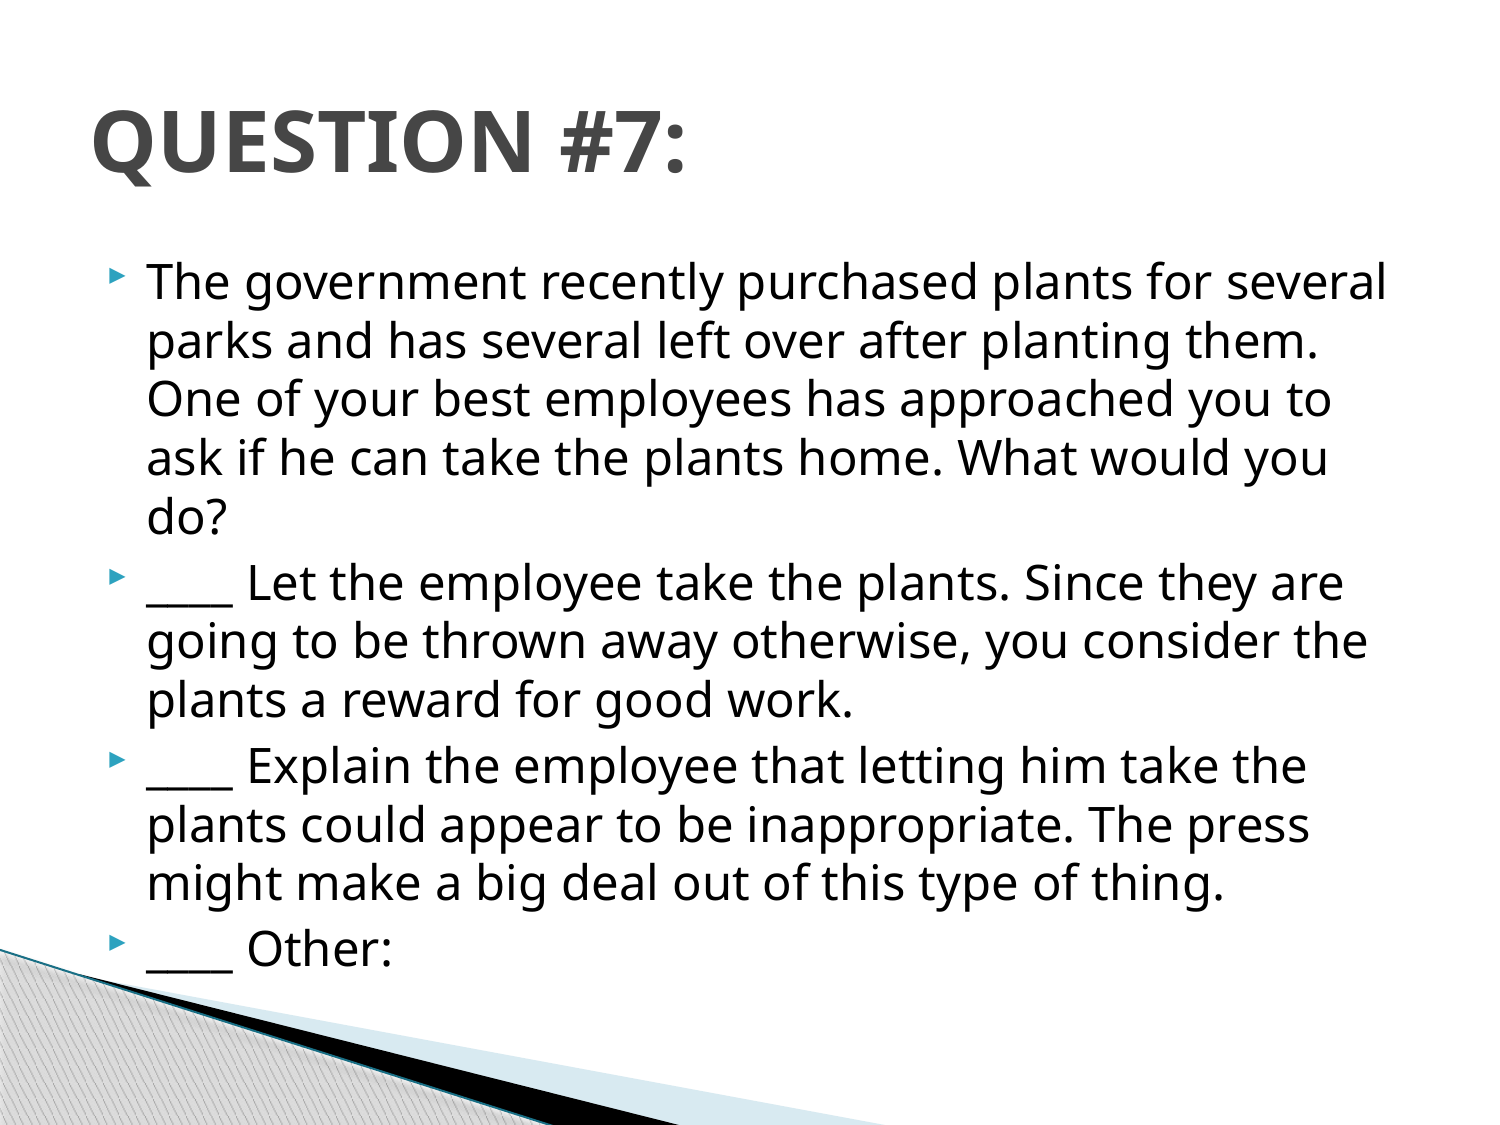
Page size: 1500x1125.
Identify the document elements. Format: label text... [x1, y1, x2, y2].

title QUESTION #7: [75, 45, 1425, 233]
list The government recently purchased plants for several parks and has several left over after planting them. One of your best employees has approached you to ask if he can take the plants home. What would you do? ____ Let the employee take the plants. Since they are going to be thrown away otherwise, you consider the plants a reward for good work. ____ Explain the employee that letting him take the plants could appear to be inappropriate. The press might make a big deal out of this type of thing. ____ Other: [75, 243, 1425, 986]
